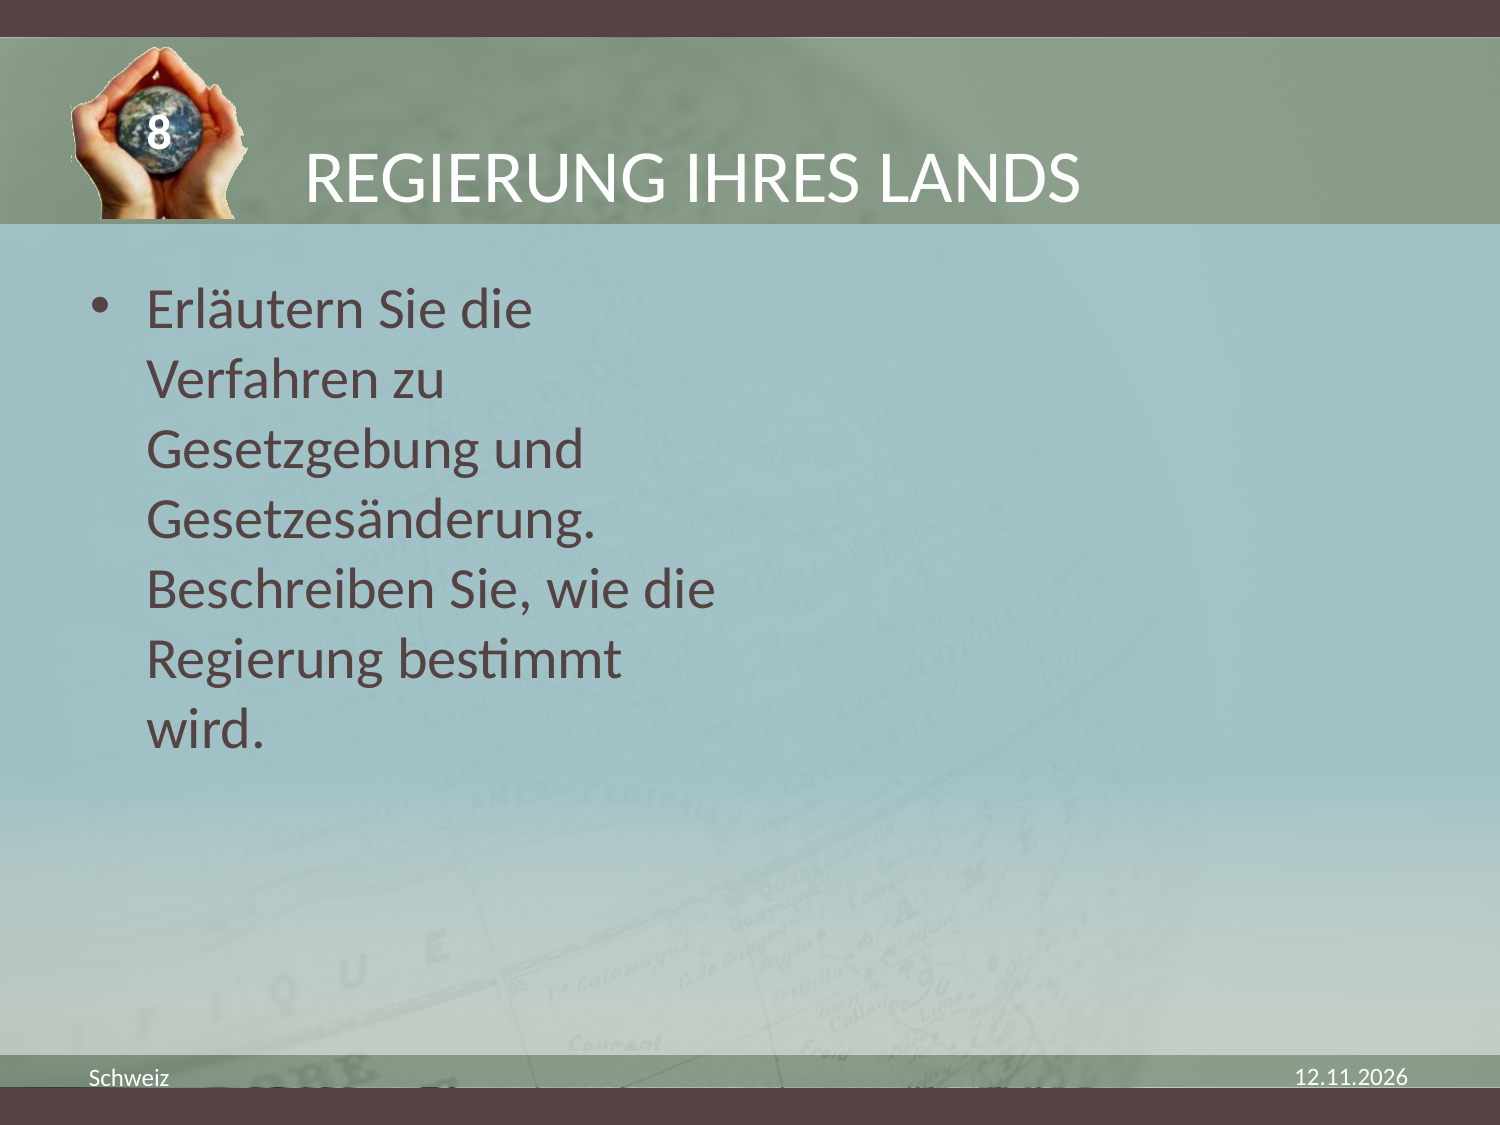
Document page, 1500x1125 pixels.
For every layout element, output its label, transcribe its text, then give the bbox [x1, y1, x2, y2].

title Regierung Ihres Lands [289, 37, 1425, 225]
list Erläutern Sie die Verfahren zu Gesetzgebung und Gesetzesänderung. Beschreiben Sie, wie die Regierung bestimmt wird. [75, 262, 738, 1005]
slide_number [1073, 1045, 1424, 1106]
slide_number 8 [112, 99, 207, 160]
picture [70, 41, 248, 219]
footer Schweiz [74, 1046, 550, 1107]
